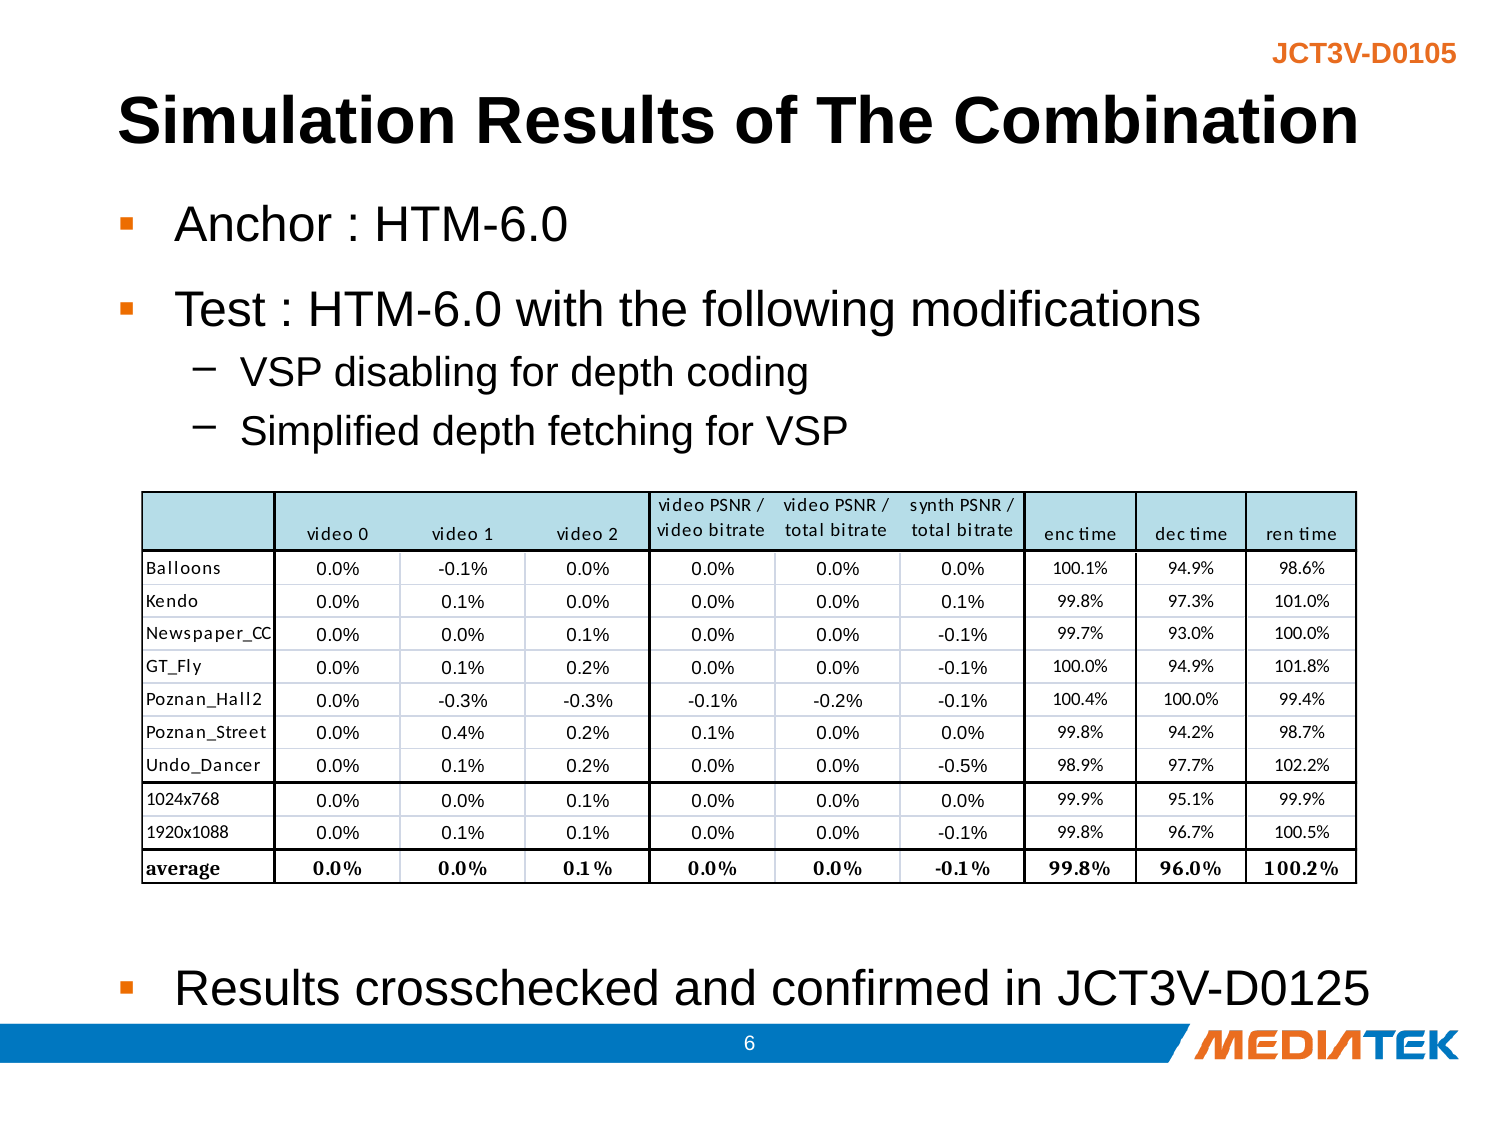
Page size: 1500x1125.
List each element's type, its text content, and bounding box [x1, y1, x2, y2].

picture [789, 1023, 1459, 1063]
picture [141, 491, 1359, 886]
picture [0, 1023, 711, 1063]
list Anchor : HTM-6.0 Test : HTM-6.0 with the following modifications VSP disabling for depth coding Simplified depth fetching for VSP Results crosschecked and confirmed in JCT3V-D0125 [102, 184, 1425, 998]
slide_number 5 [711, 1022, 789, 1090]
title Simulation Results of The Combination [101, 62, 1425, 172]
